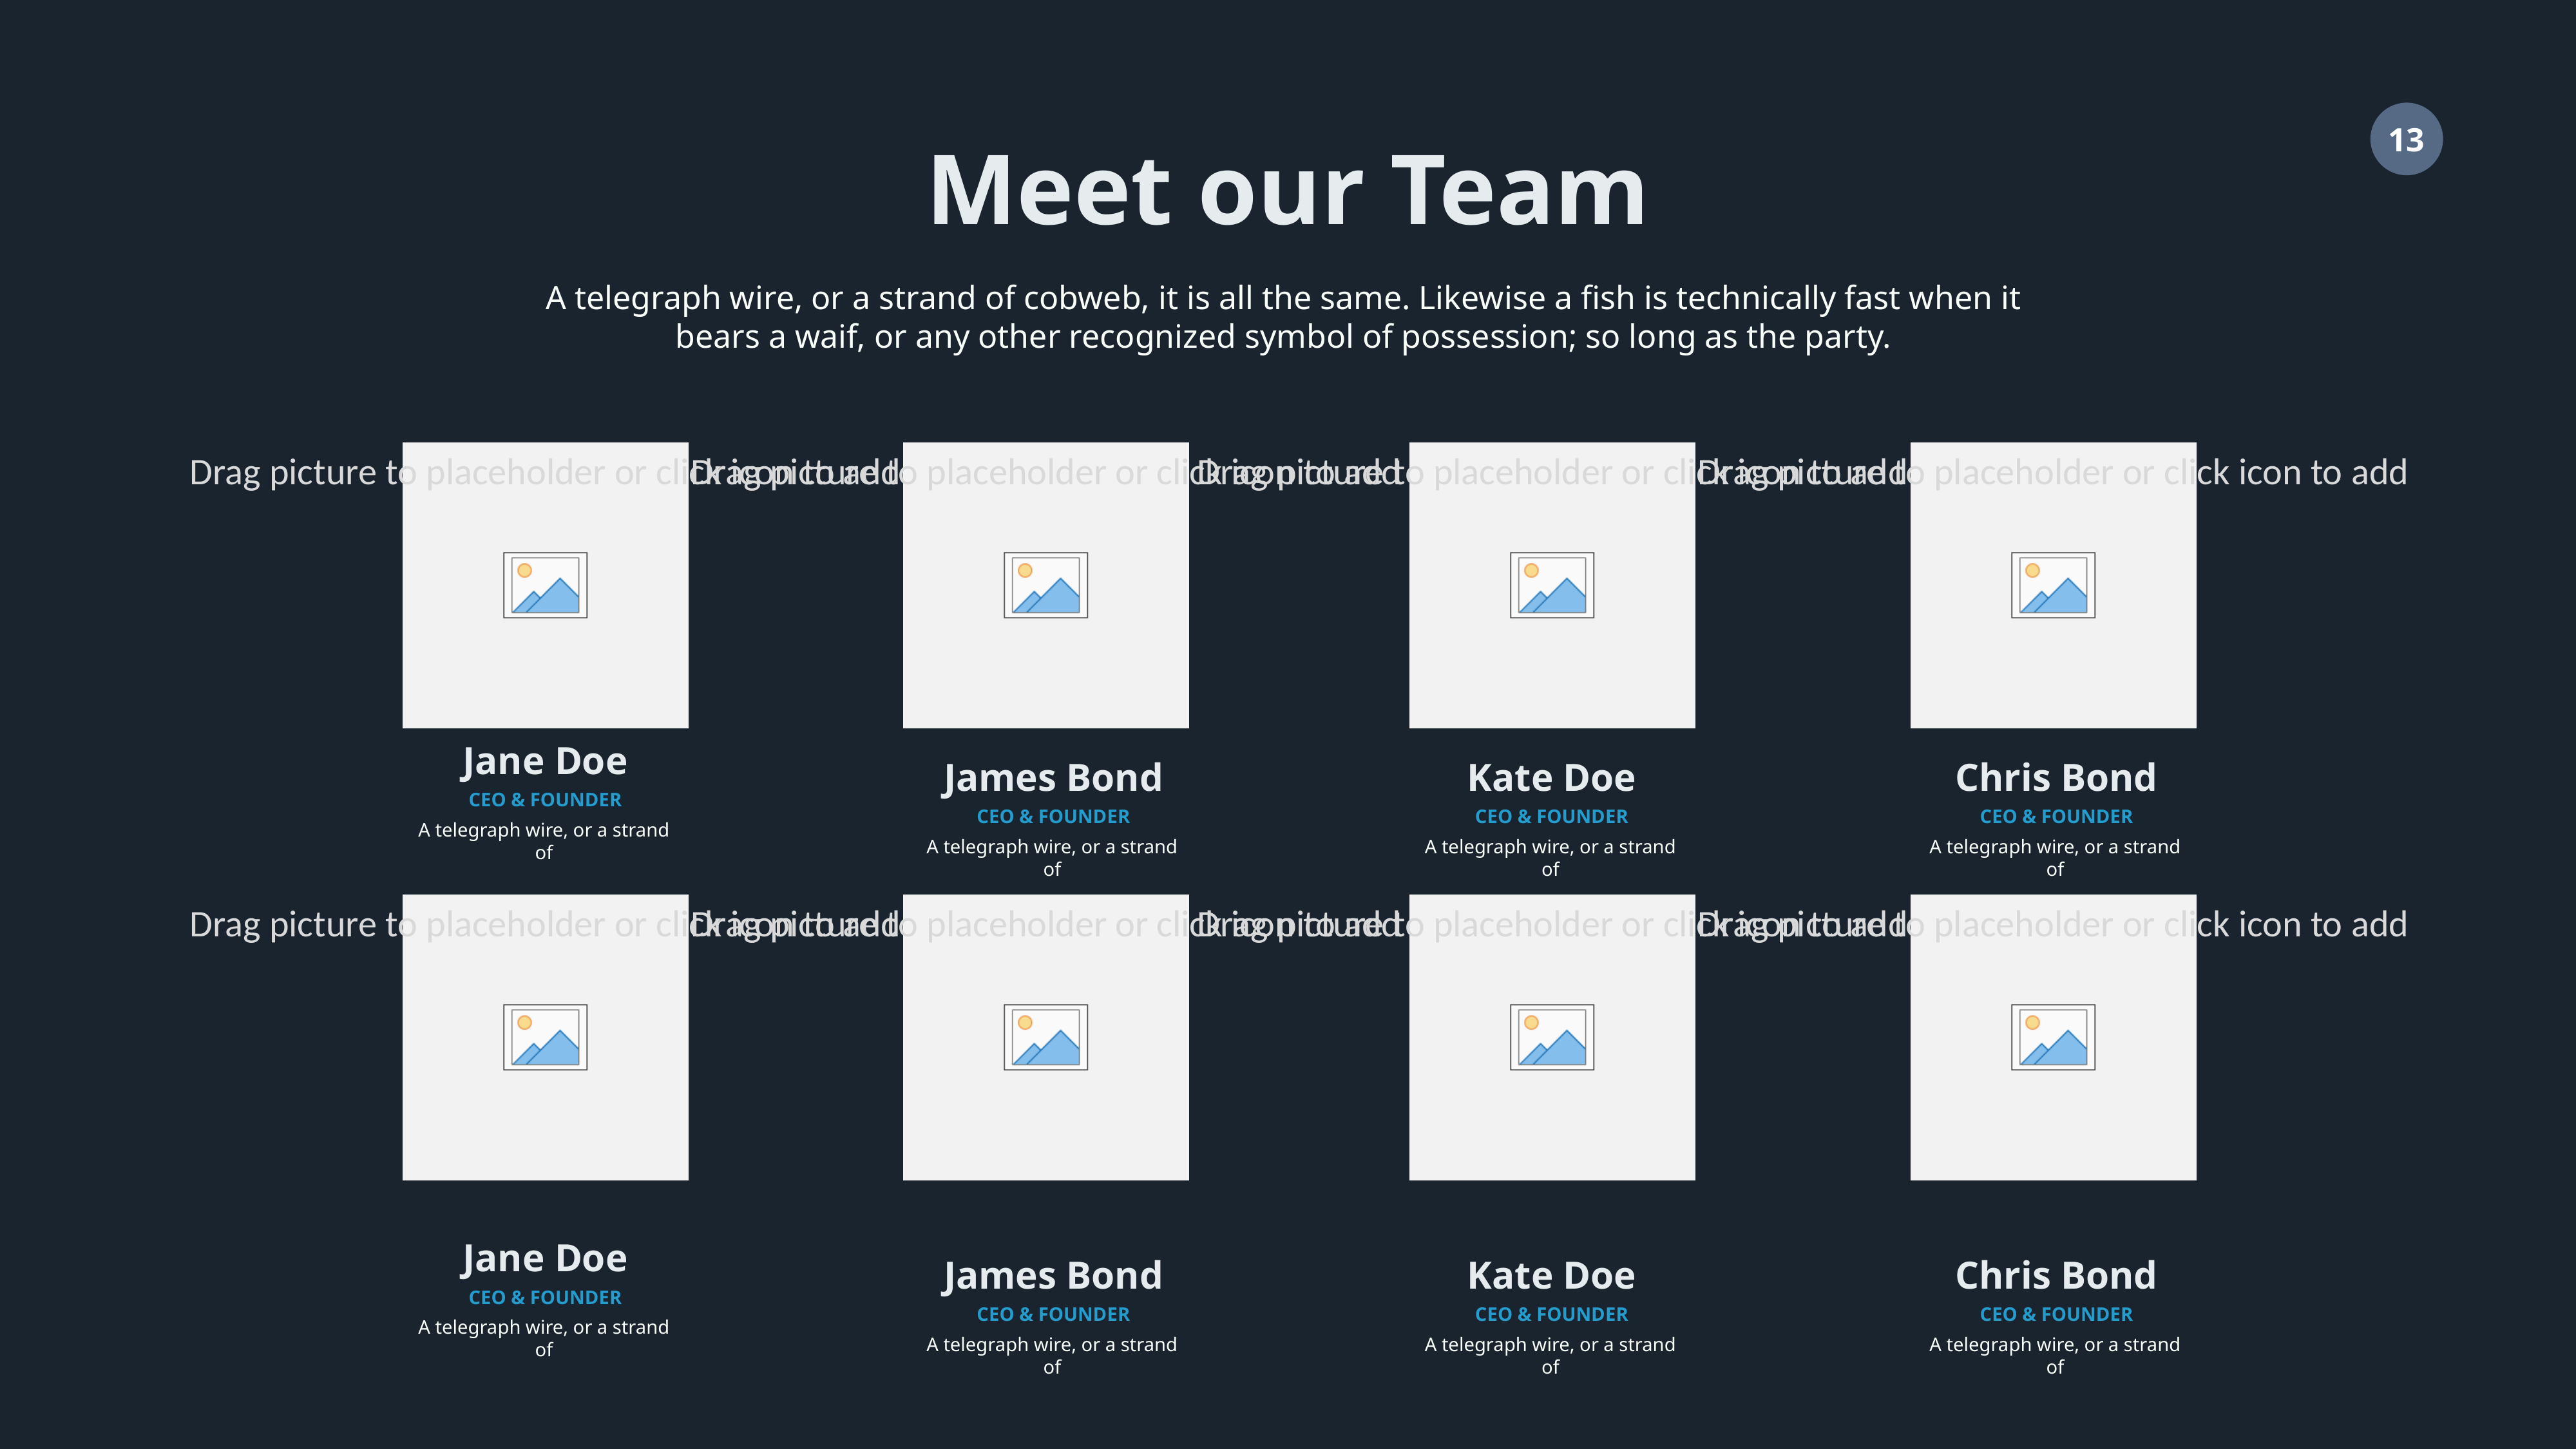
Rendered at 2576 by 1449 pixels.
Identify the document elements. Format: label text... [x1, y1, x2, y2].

picture [1409, 894, 1696, 1180]
picture [1910, 894, 2197, 1180]
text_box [909, 749, 1196, 863]
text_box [1912, 749, 2199, 863]
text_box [1407, 749, 1693, 863]
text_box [1912, 1246, 2199, 1361]
picture [903, 894, 1190, 1180]
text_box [1407, 1246, 1693, 1361]
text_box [909, 1246, 1196, 1361]
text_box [401, 732, 687, 846]
picture [903, 442, 1190, 728]
text_box A telegraph wire, or a strand of cobweb, it is all the same. Likewise a fish is technically fast when it bears a waif, or any other recognized symbol of possession; so long as the party. [526, 272, 2043, 360]
picture [1409, 442, 1696, 728]
picture [402, 442, 689, 728]
text_box Meet our Team [916, 123, 1659, 249]
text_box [401, 1229, 687, 1343]
picture [402, 894, 689, 1180]
picture [1910, 442, 2197, 728]
